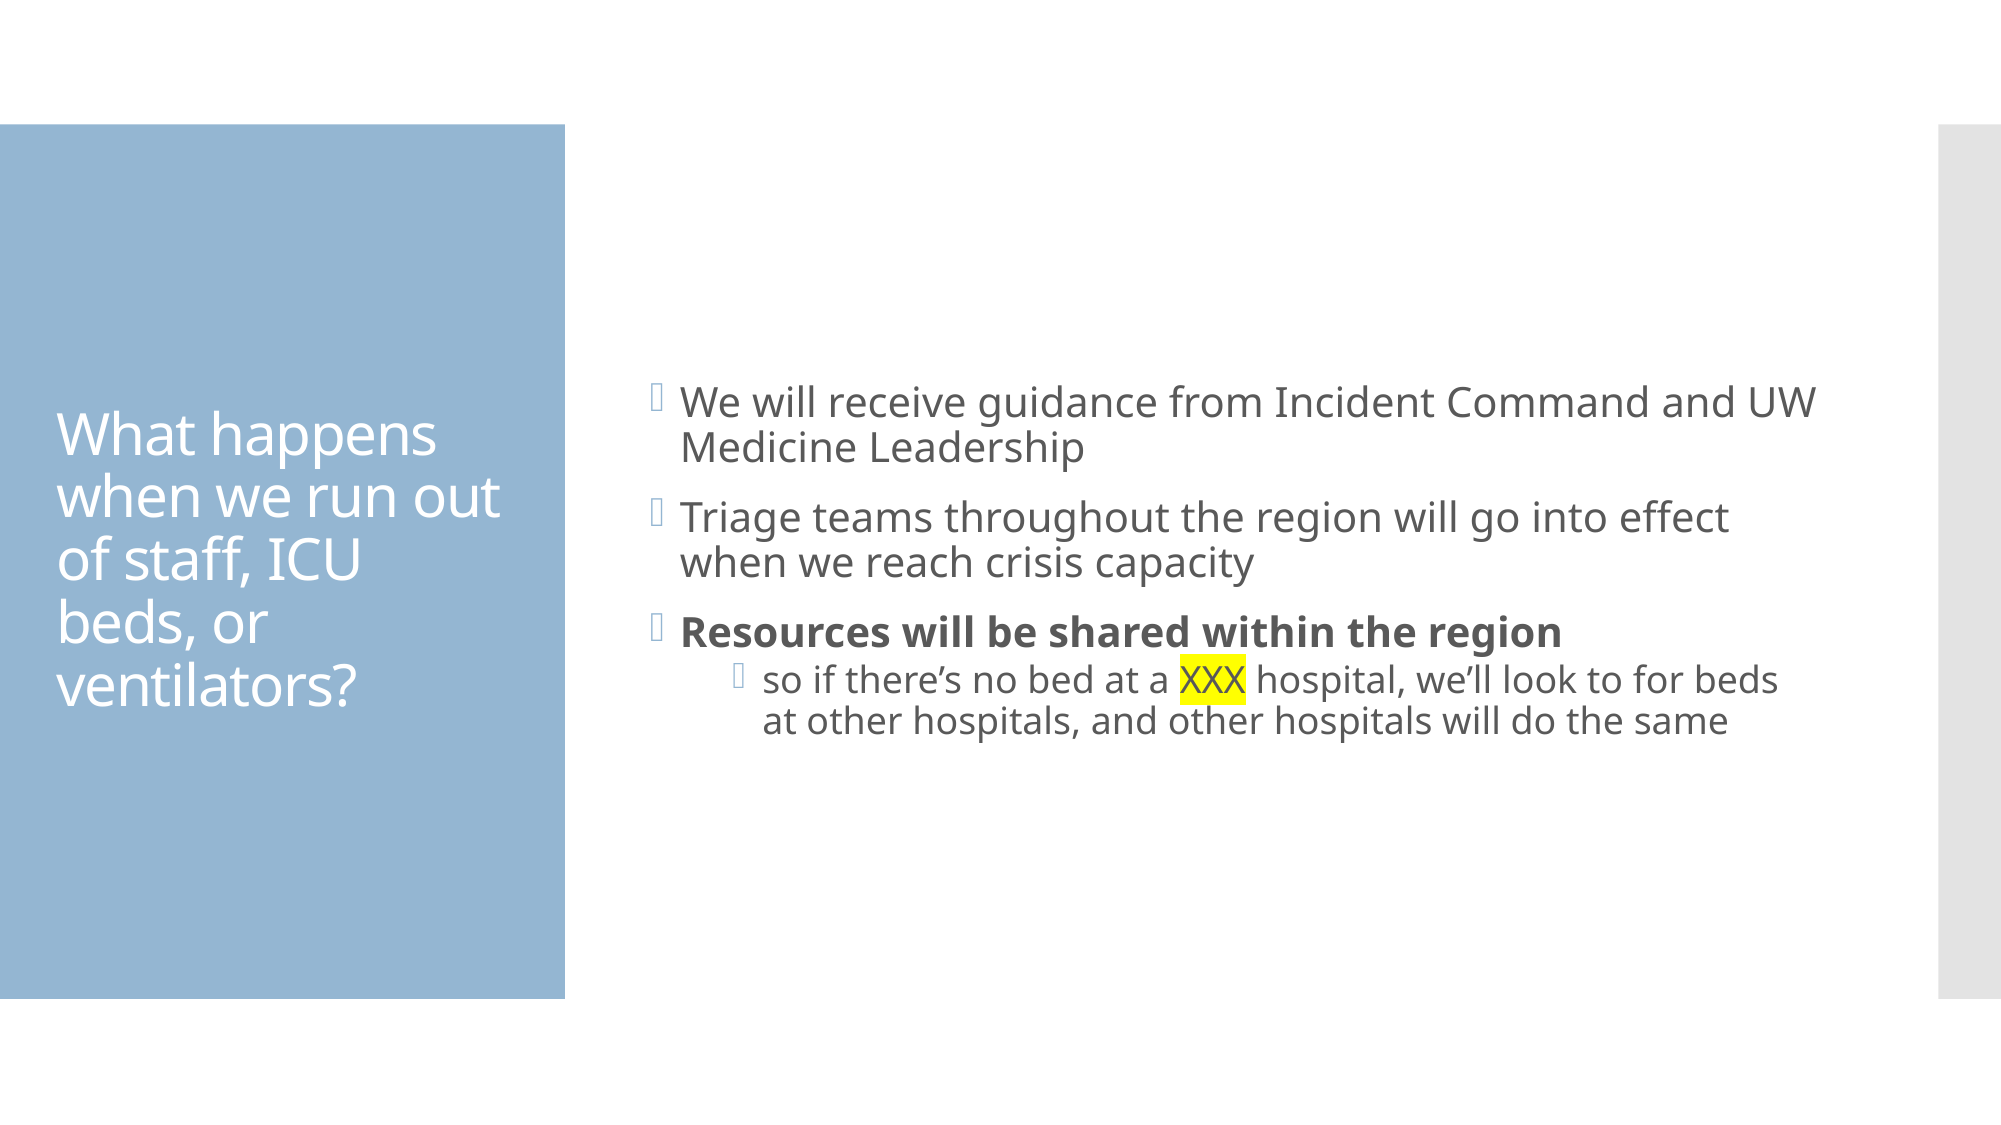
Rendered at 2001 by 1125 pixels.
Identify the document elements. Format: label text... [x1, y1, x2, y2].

title What happens when we run out of staff, ICU beds, or ventilators? [41, 184, 525, 940]
list We will receive guidance from Incident Command and UW Medicine Leadership Triage teams throughout the region will go into effect when we reach crisis capacity Resources will be shared within the region so if there’s no bed at a XXX hospital, we’ll look to for beds at other hospitals, and other hospitals will do the same [634, 141, 1835, 982]
